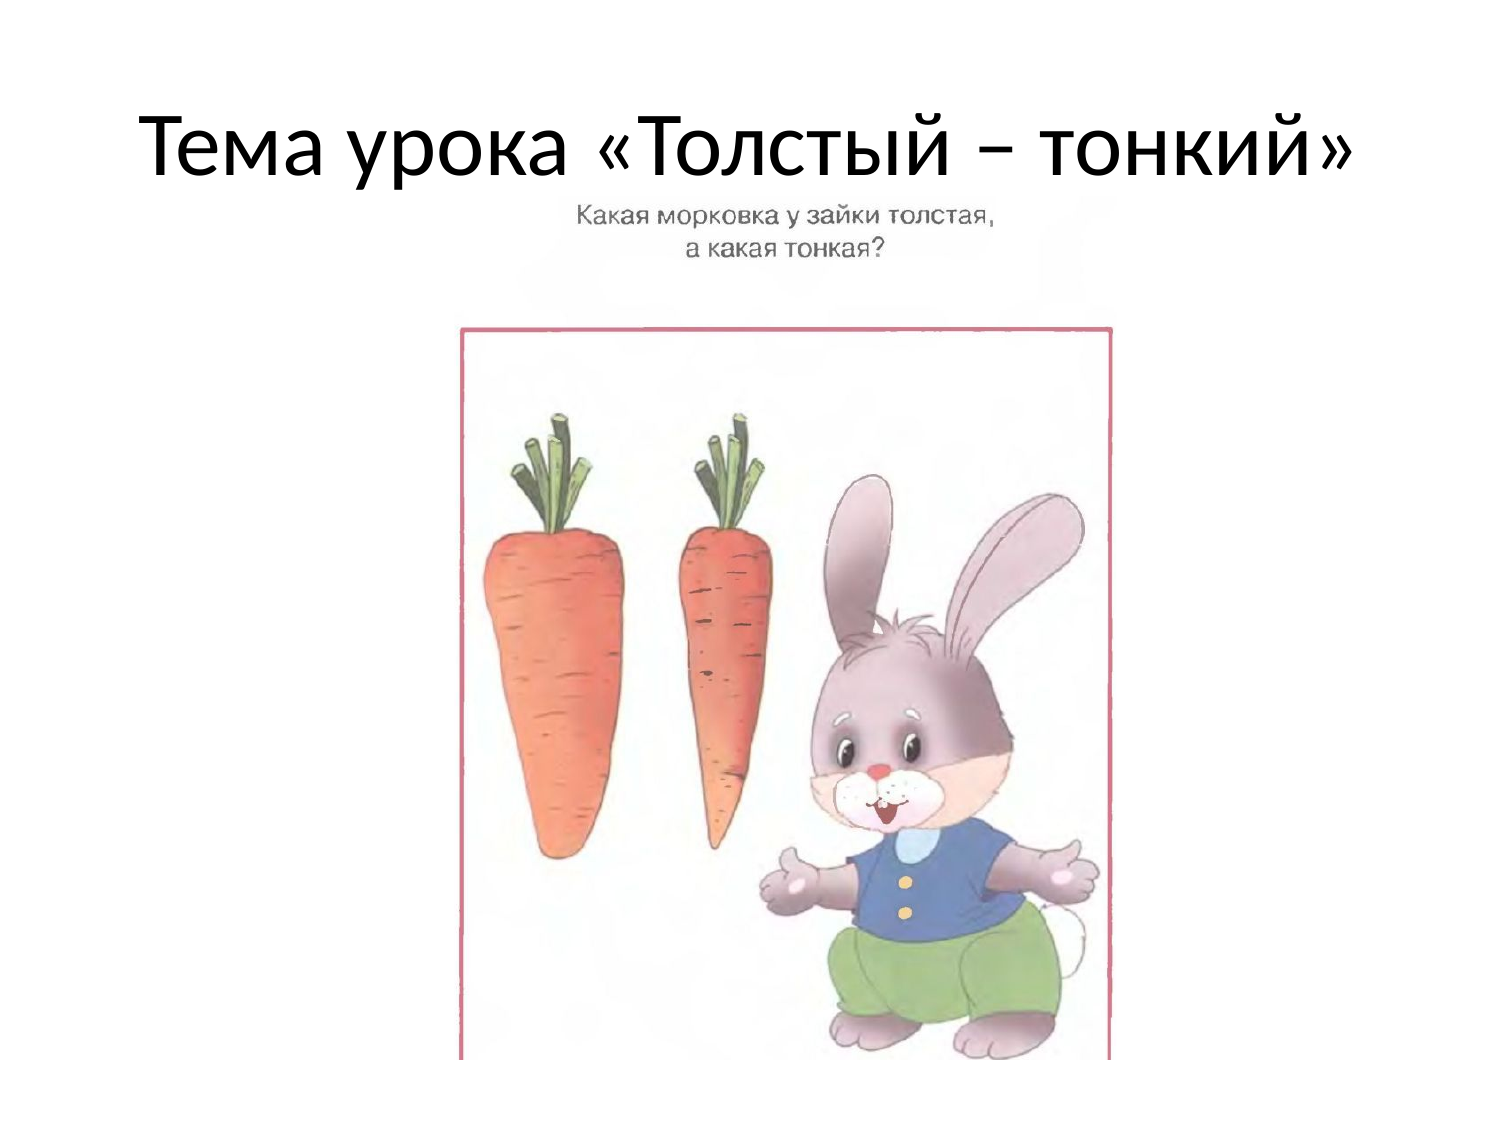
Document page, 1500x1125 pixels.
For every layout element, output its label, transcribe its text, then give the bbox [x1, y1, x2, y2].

picture [454, 195, 1117, 1061]
title Тема урока «Толстый – тонкий» [75, 45, 1425, 233]
